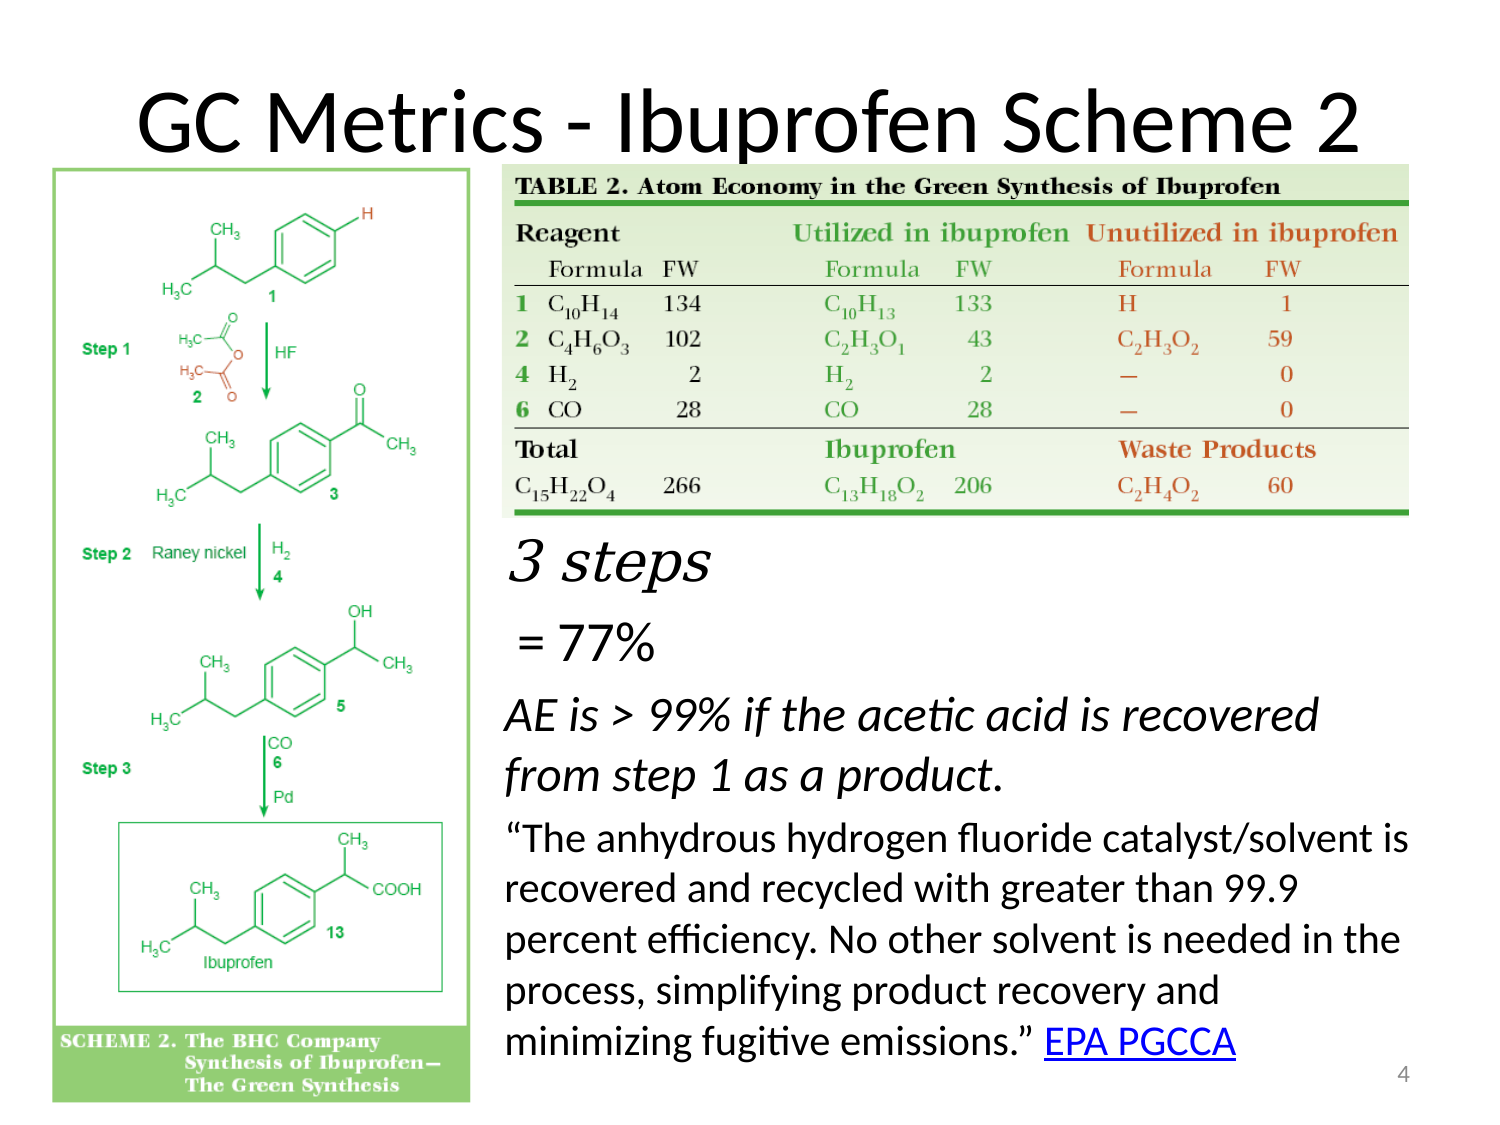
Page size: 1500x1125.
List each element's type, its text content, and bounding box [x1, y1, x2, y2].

picture [48, 164, 476, 1108]
picture [501, 164, 1410, 518]
slide_number 4 [1074, 1042, 1425, 1103]
title GC Metrics - Ibuprofen Scheme 2 [75, 45, 1425, 186]
